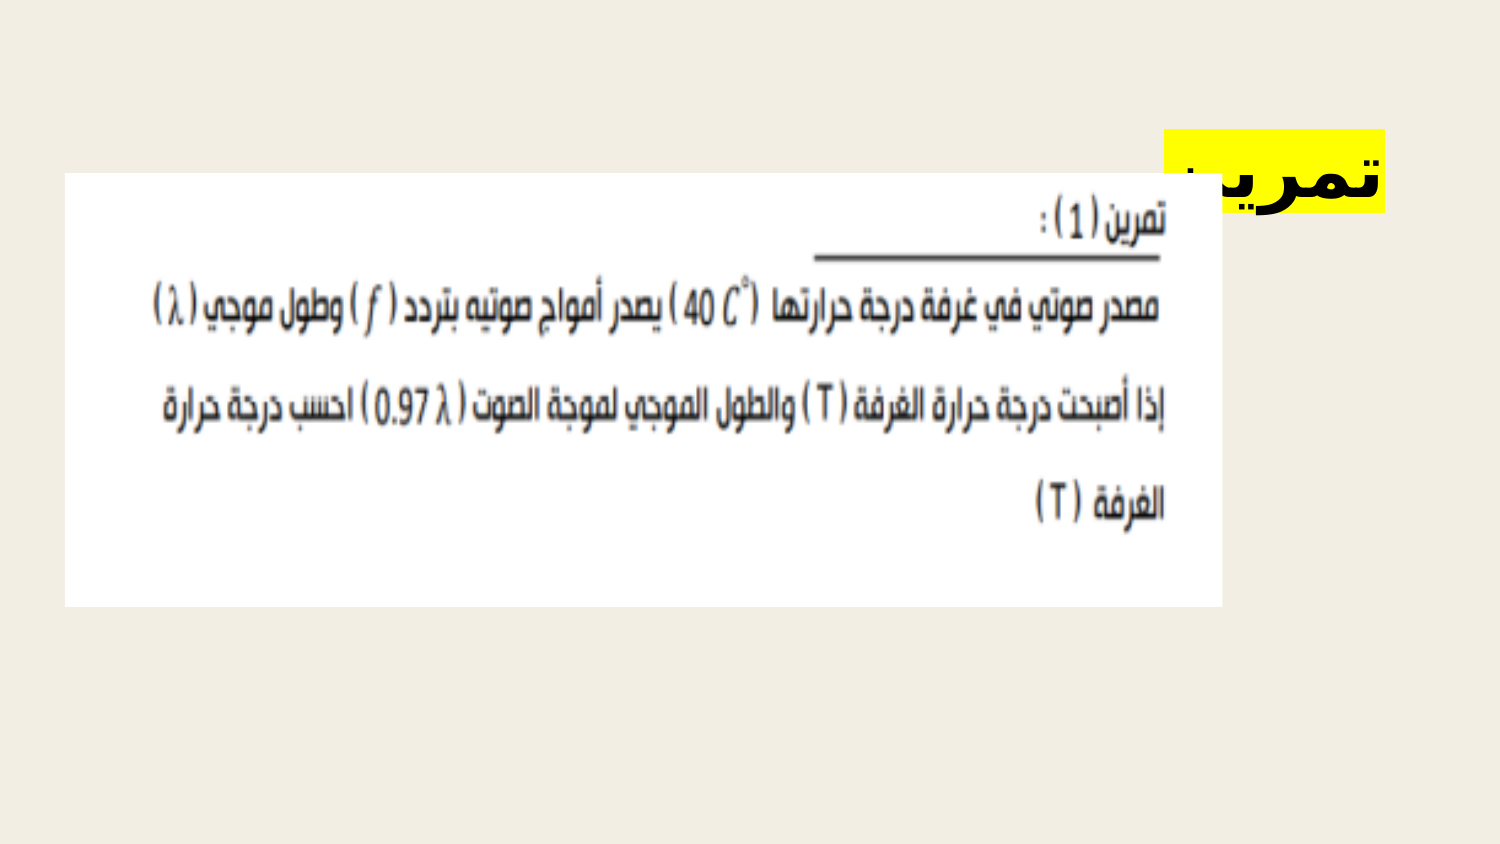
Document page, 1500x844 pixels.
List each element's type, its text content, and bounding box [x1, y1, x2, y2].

picture [64, 173, 1223, 608]
text_box تمرين [1116, 114, 1400, 220]
